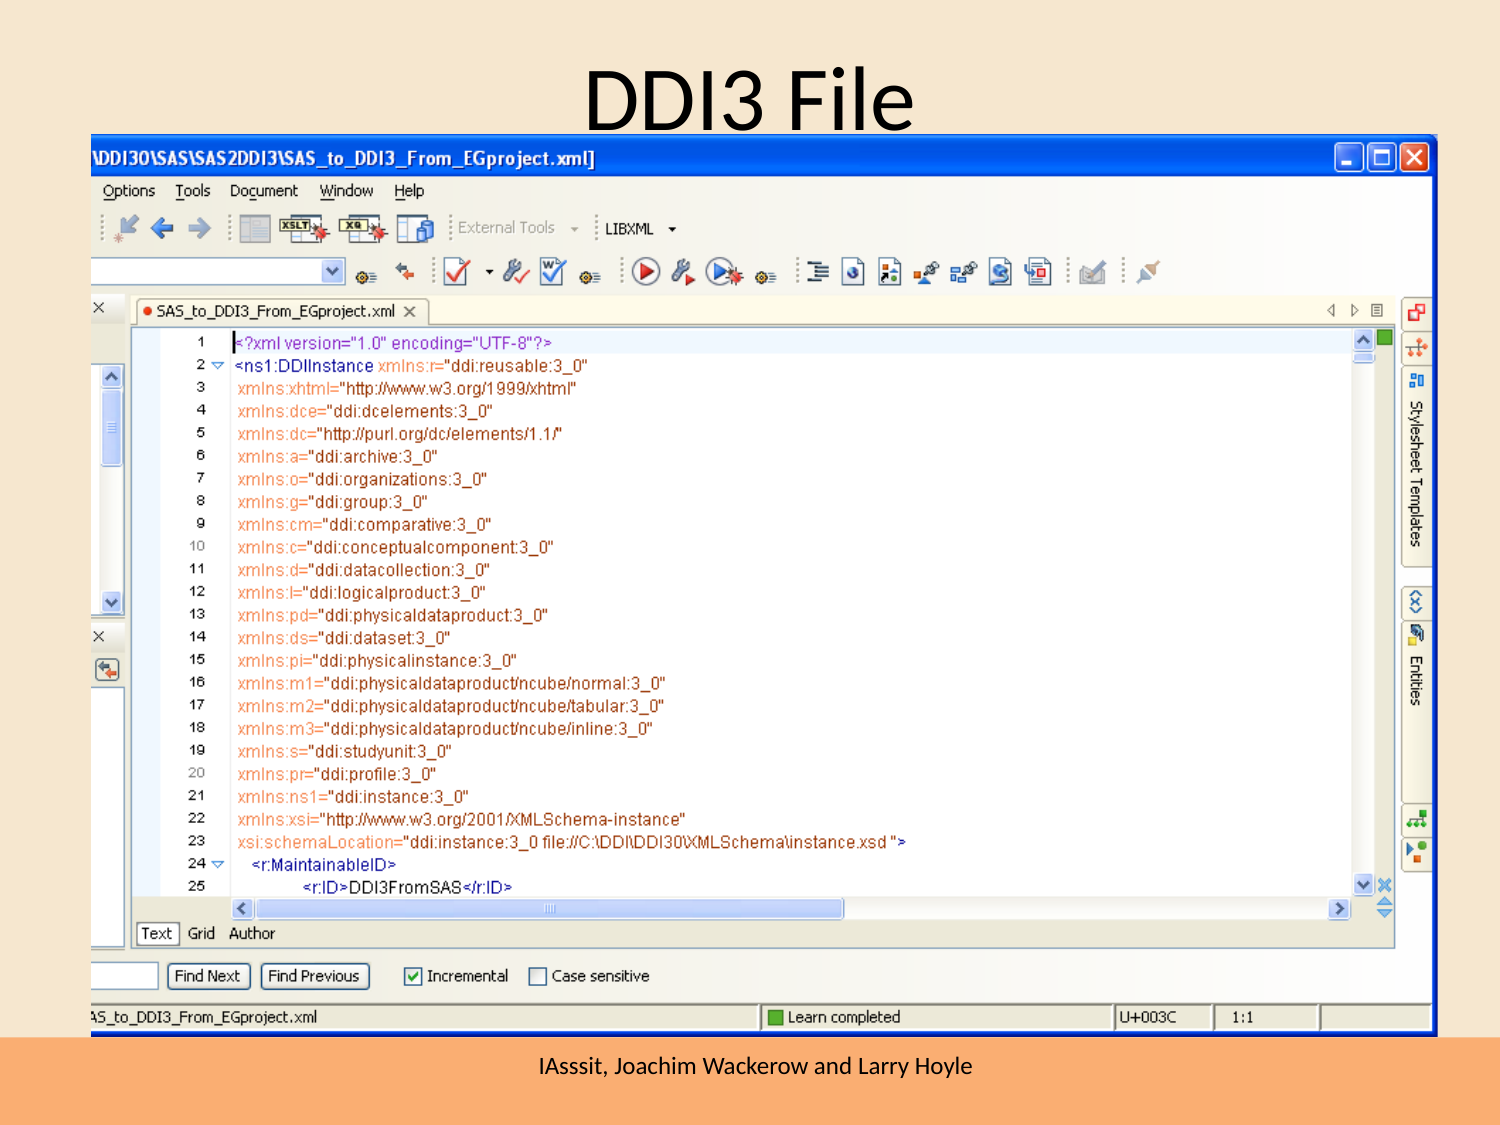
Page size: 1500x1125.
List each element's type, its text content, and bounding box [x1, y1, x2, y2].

picture [90, 134, 1438, 1037]
footer IAsssit, Joachim Wackerow and Larry Hoyle [399, 1046, 1113, 1103]
title DDI3 File [75, 0, 1425, 188]
